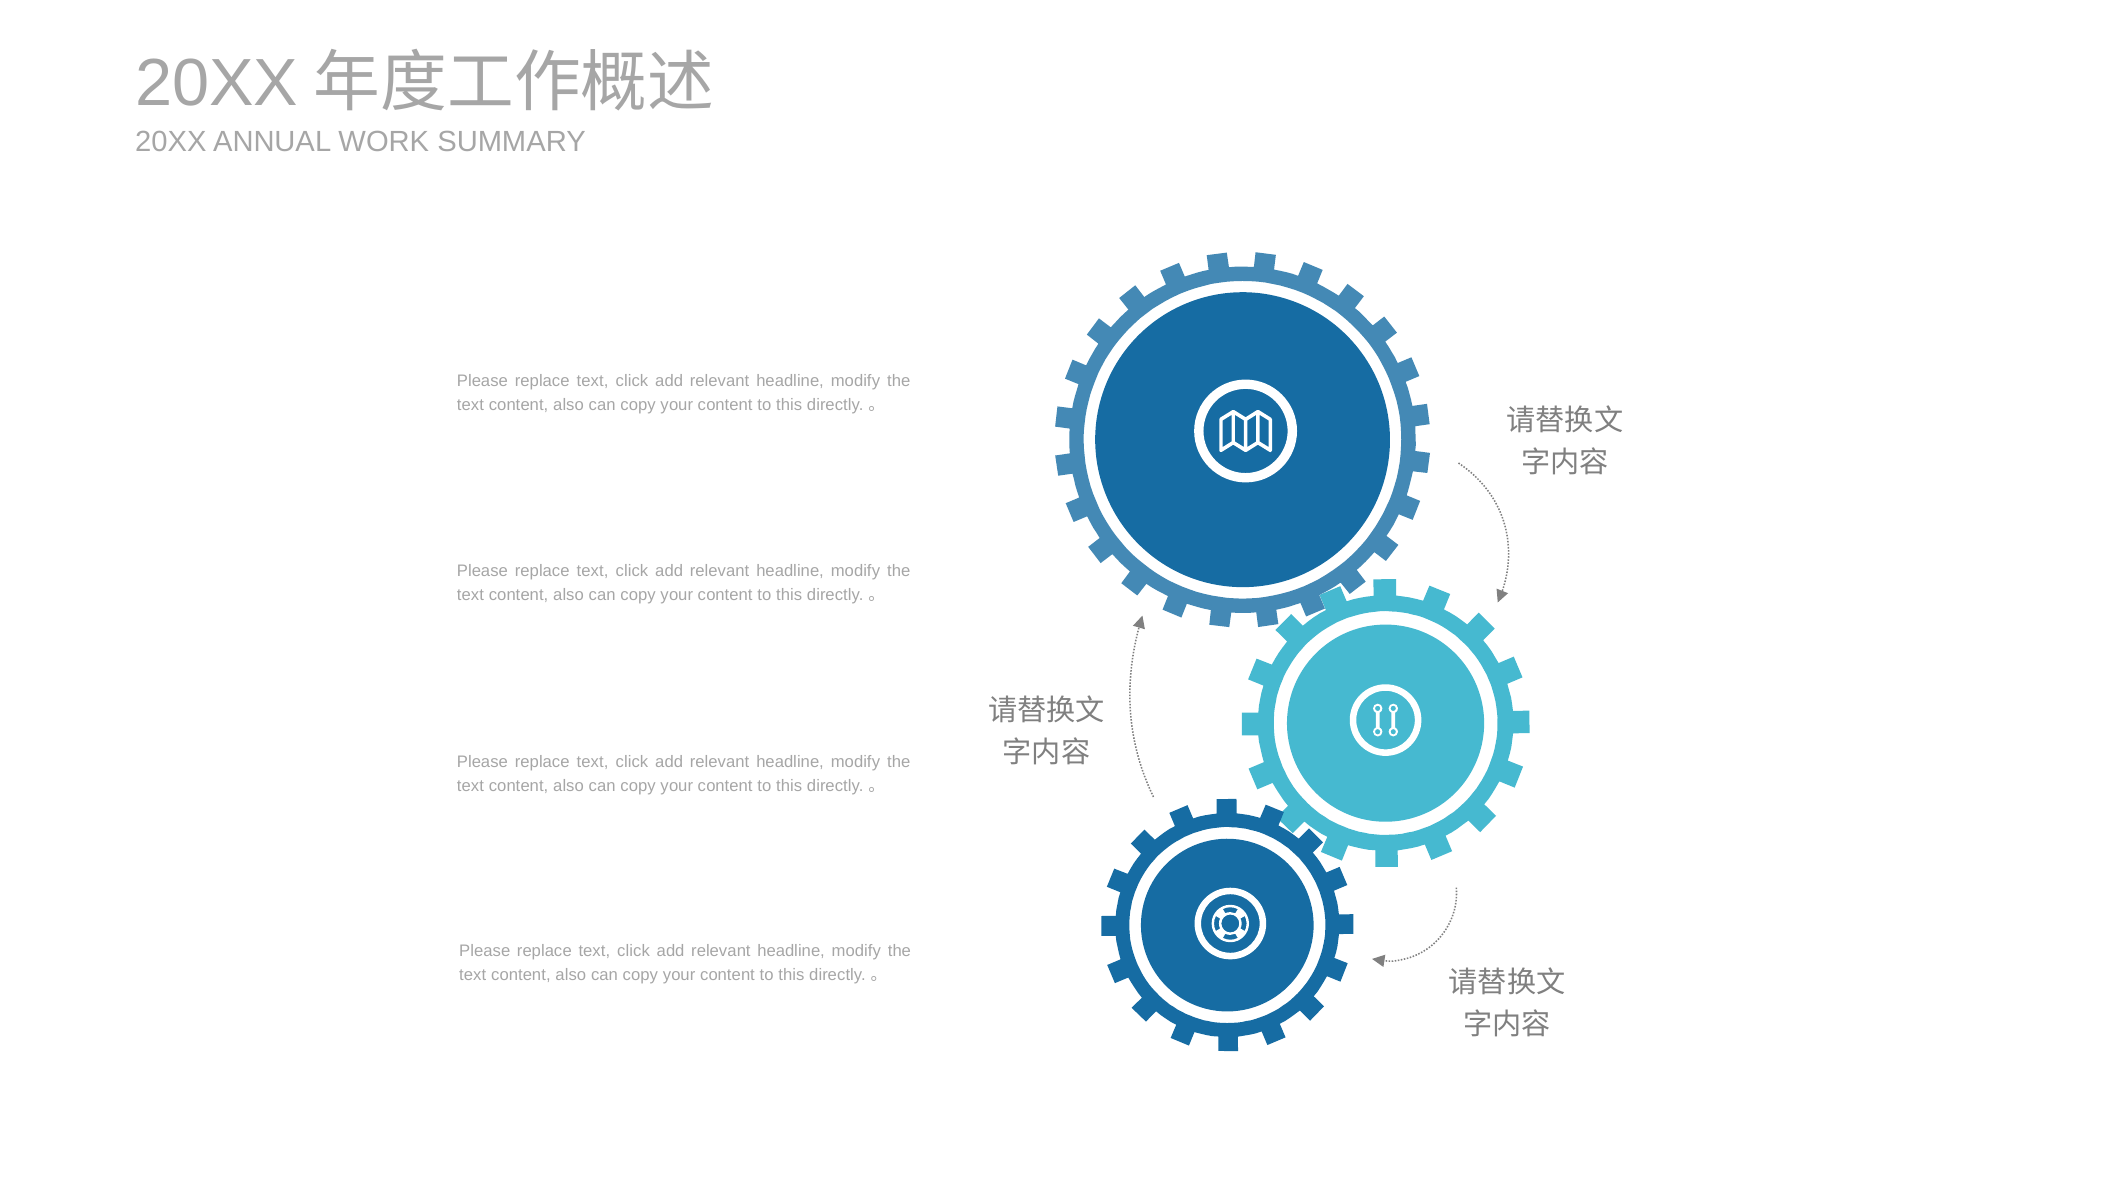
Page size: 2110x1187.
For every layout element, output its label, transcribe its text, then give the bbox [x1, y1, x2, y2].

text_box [1349, 684, 1422, 756]
text_box 20XX年度工作概述 [135, 38, 783, 119]
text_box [1194, 887, 1267, 960]
text_box Please replace text, click add relevant headline, modify the text content, also can copy your content to this directly.。 [439, 357, 929, 446]
text_box Please replace text, click add relevant headline, modify the text content, also can copy your content to this directly.。 [439, 737, 896, 827]
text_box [896, 368, 1669, 902]
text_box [1194, 379, 1298, 483]
text_box Please replace text, click add relevant headline, modify the text content, also can copy your content to this directly.。 [444, 928, 939, 991]
text_box 请替换文字内容 [1425, 947, 1589, 1032]
text_box 20XX ANNUAL WORK SUMMARY [135, 122, 596, 158]
text_box Please replace text, click add relevant headline, modify the text content, also can copy your content to this directly.。 [439, 547, 896, 636]
